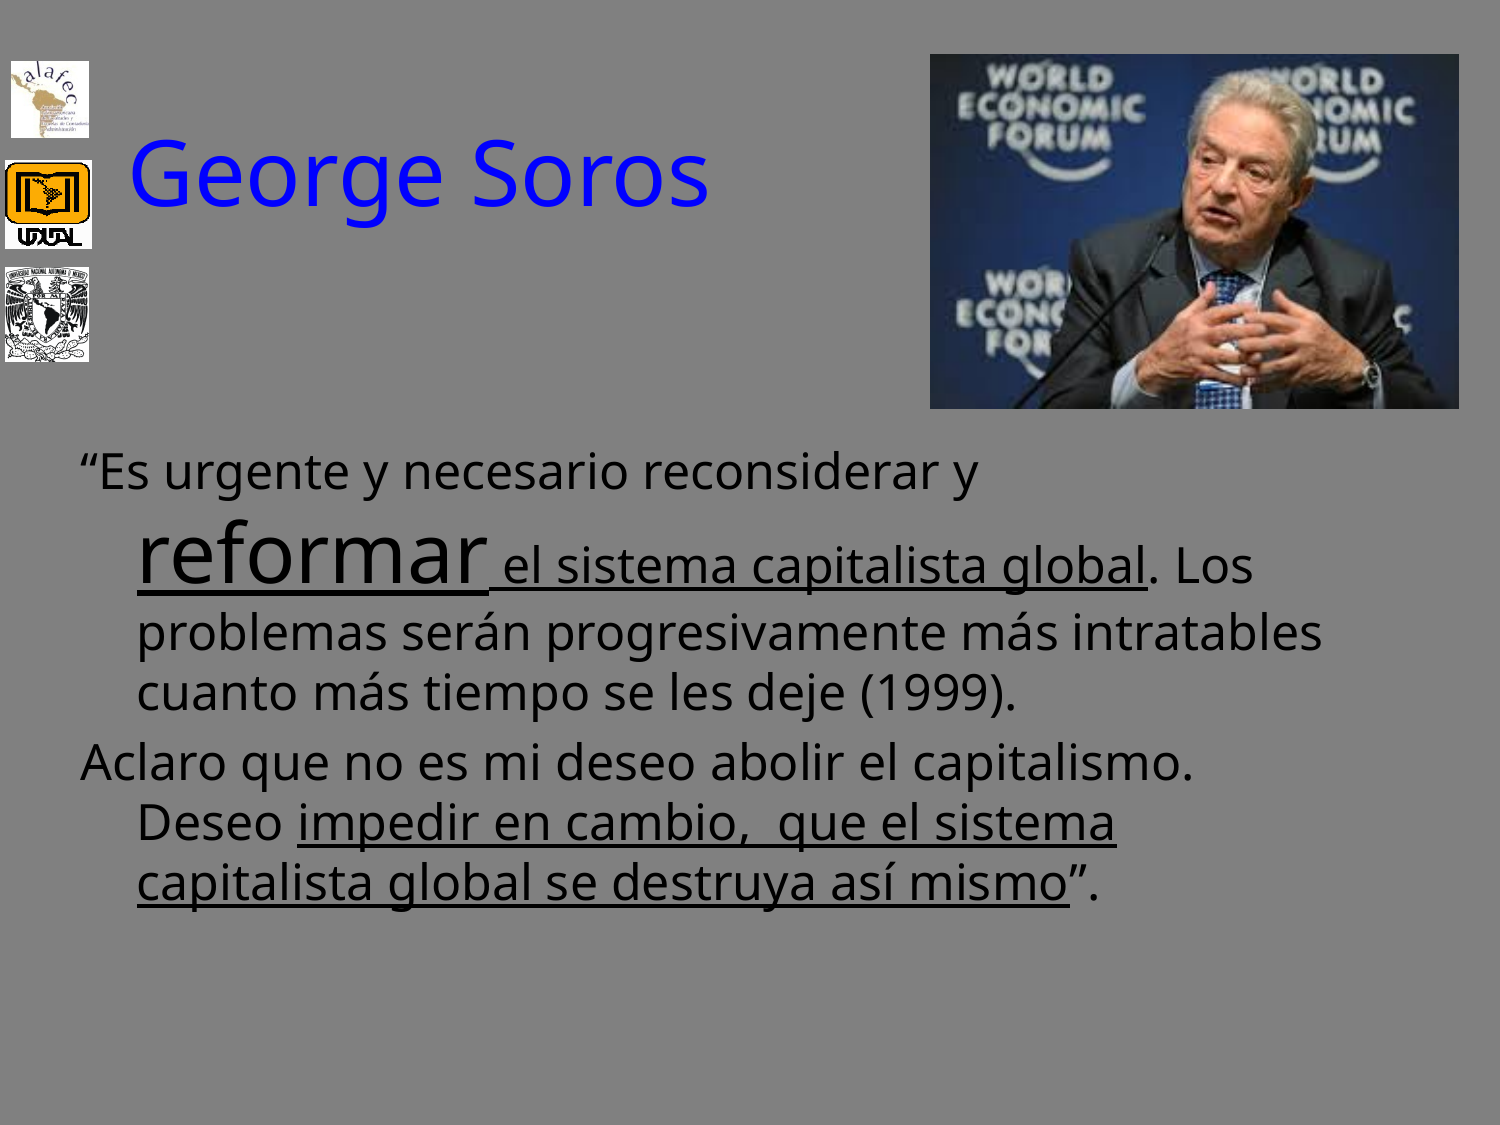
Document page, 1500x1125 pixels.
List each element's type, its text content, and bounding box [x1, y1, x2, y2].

title George Soros [112, 49, 1388, 290]
picture [5, 160, 92, 249]
picture [5, 267, 89, 362]
picture [930, 54, 1459, 410]
list “Es urgente y necesario reconsiderar y reformar el sistema capitalista global. Los problemas serán progresivamente más intratables cuanto más tiempo se les deje (1999). Aclaro que no es mi deseo abolir el capitalismo. Deseo impedir en cambio, que el sistema capitalista global se destruya así mismo”. [65, 432, 1341, 1059]
picture [11, 61, 89, 138]
